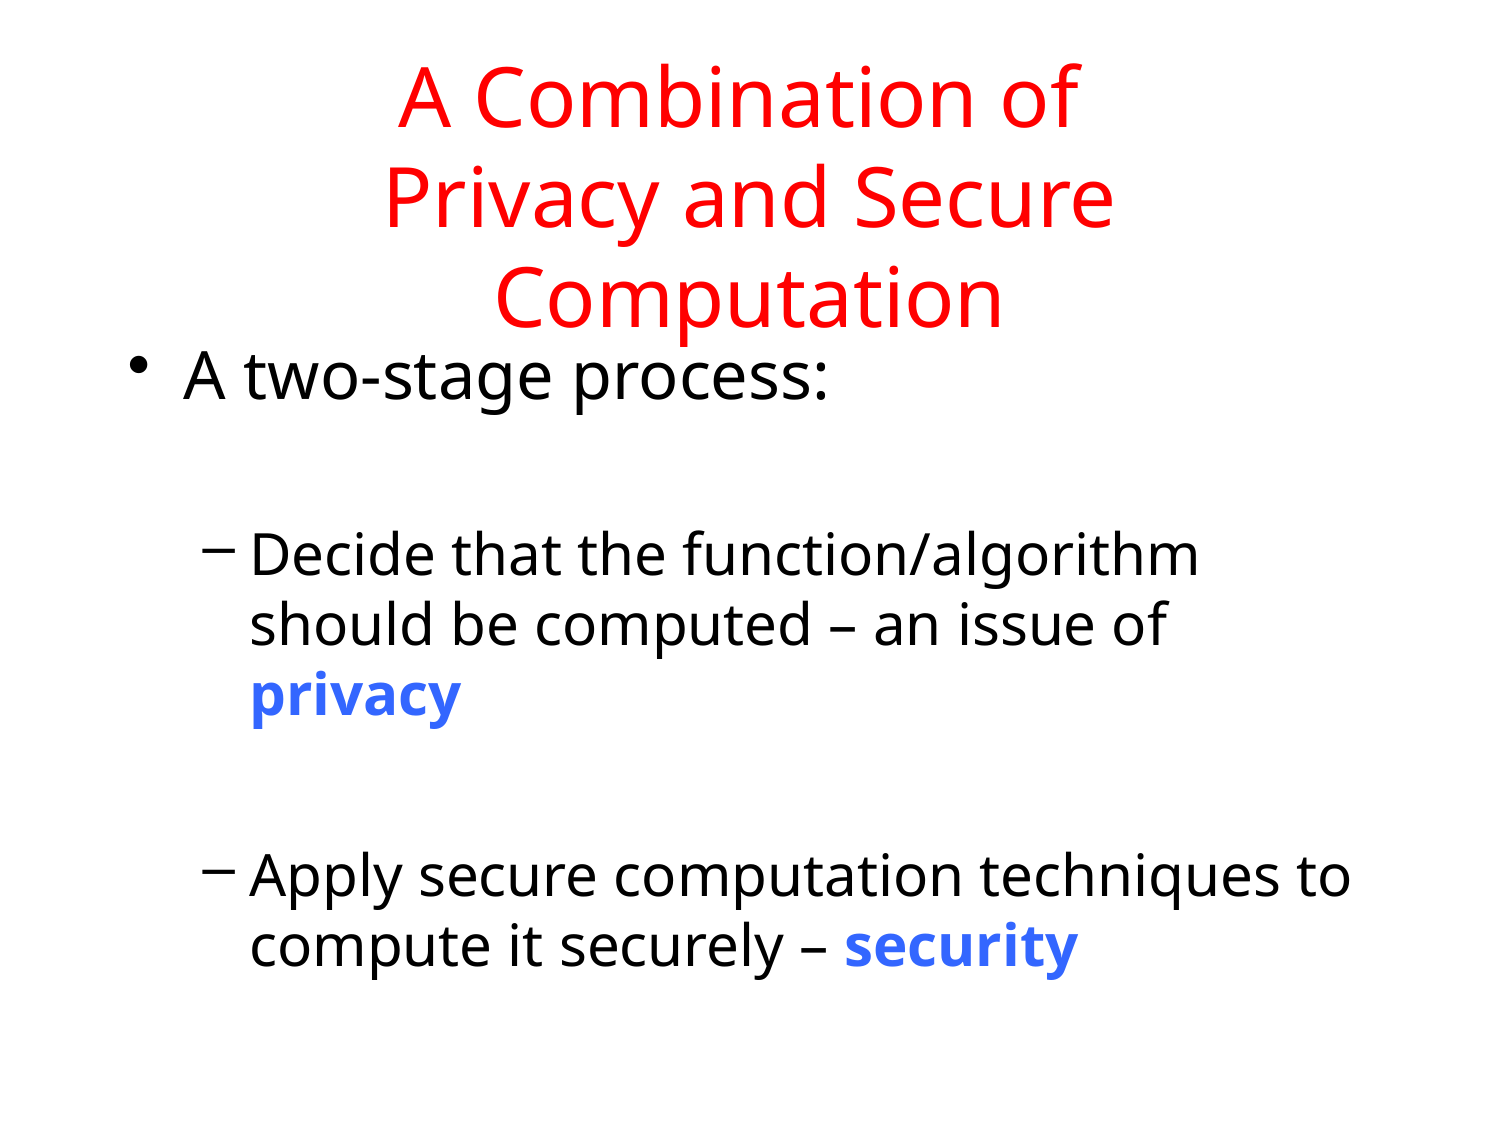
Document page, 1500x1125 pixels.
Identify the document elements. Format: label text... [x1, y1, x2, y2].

list A two-stage process: Decide that the function/algorithm should be computed – an issue of privacy Apply secure computation techniques to compute it securely – security [112, 324, 1388, 1001]
title A Combination of Privacy and Secure Computation [112, 99, 1388, 288]
